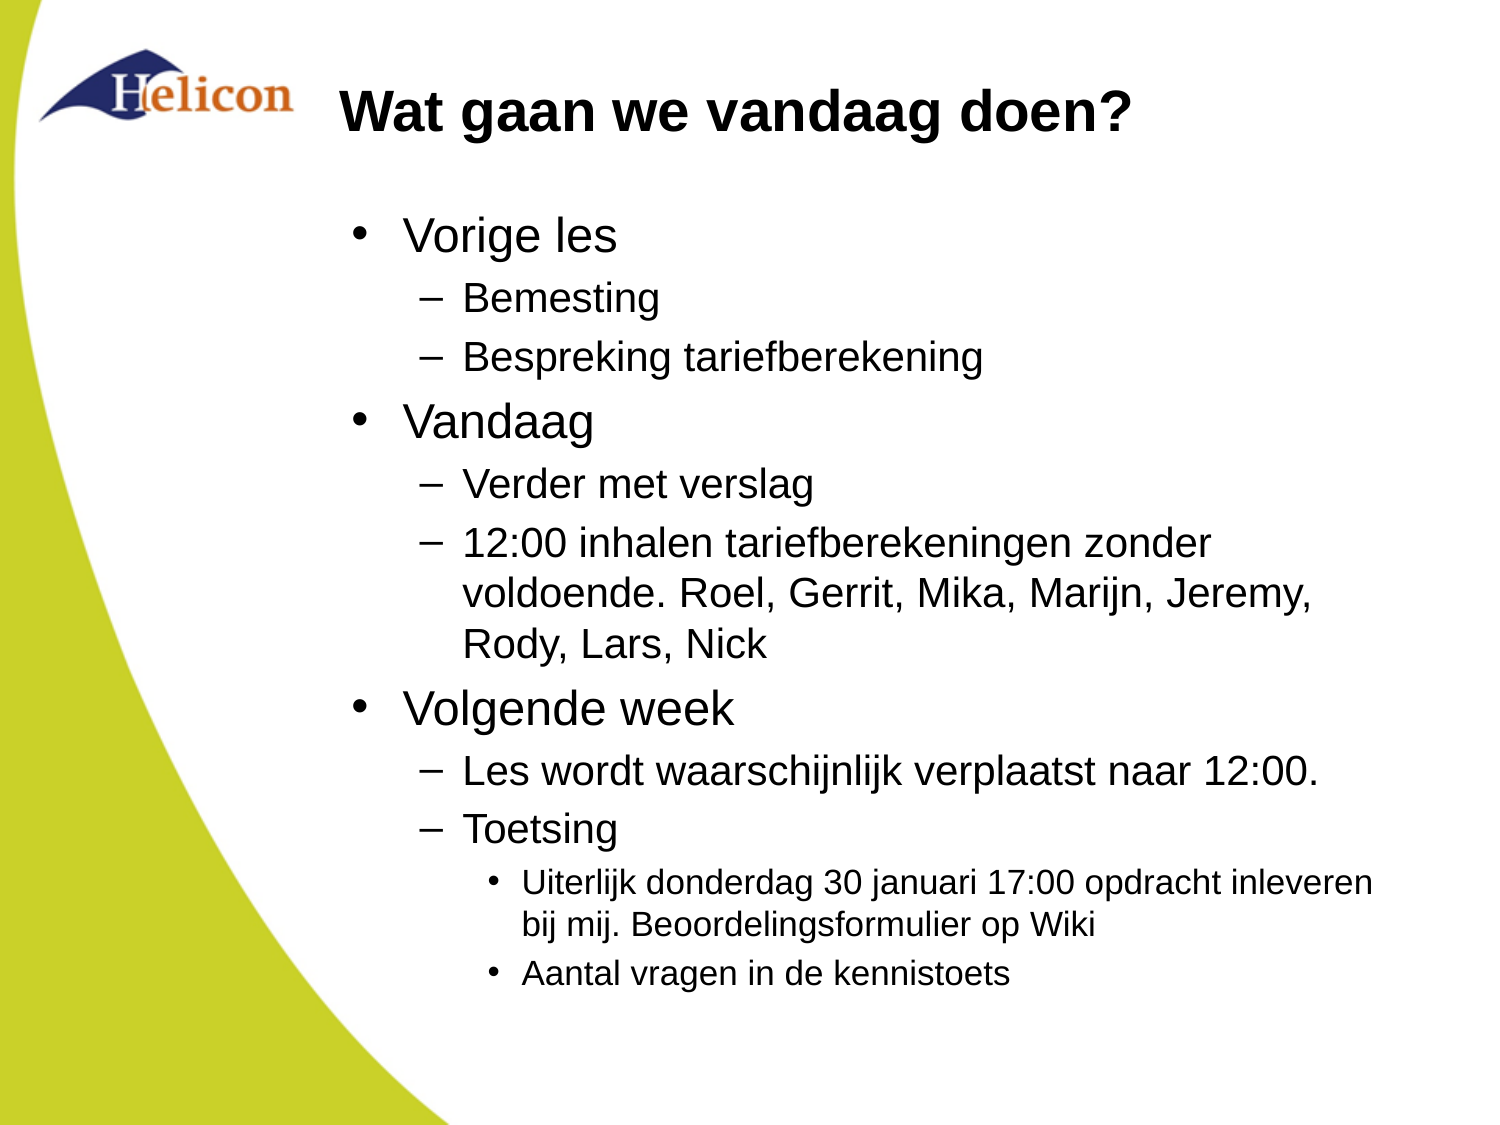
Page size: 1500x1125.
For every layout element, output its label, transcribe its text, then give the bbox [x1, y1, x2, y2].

title Wat gaan we vandaag doen? [324, 54, 1415, 161]
picture [0, 0, 1500, 1125]
list Vorige les Bemesting Bespreking tariefberekening Vandaag Verder met verslag 12:00 inhalen tariefberekeningen zonder voldoende. Roel, Gerrit, Mika, Marijn, Jeremy, Rody, Lars, Nick Volgende week Les wordt waarschijnlijk verplaatst naar 12:00. Toetsing Uiterlijk donderdag 30 januari 17:00 opdracht inleveren bij mij. Beoordelingsformulier op Wiki Aantal vragen in de kennistoets [336, 196, 1425, 1005]
